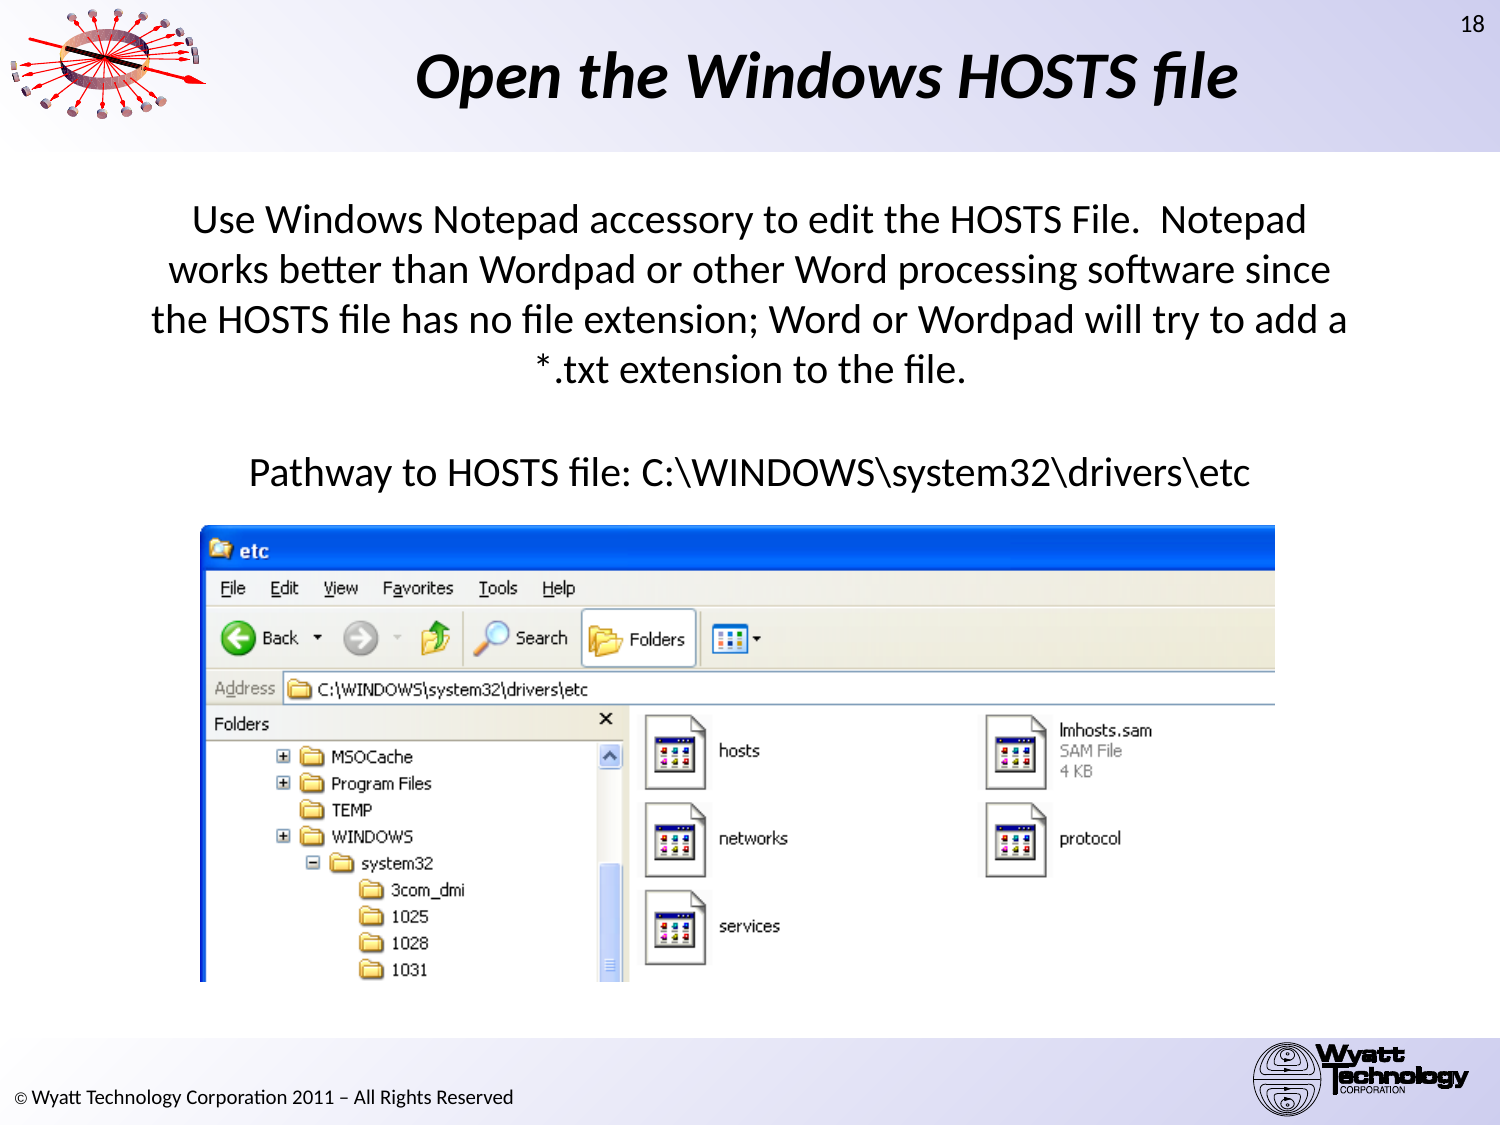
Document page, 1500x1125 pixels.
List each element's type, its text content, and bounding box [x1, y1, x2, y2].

picture [199, 524, 1276, 982]
text_box Use Windows Notepad accessory to edit the HOSTS File. Notepad works better than Wordpad or other Word processing software since the HOSTS file has no file extension; Word or Wordpad will try to add a *.txt extension to the file. [131, 184, 1369, 400]
title Open the Windows HOSTS file [217, 25, 1438, 120]
text_box Pathway to HOSTS file: C:\WINDOWS\system32\drivers\etc [143, 437, 1357, 503]
